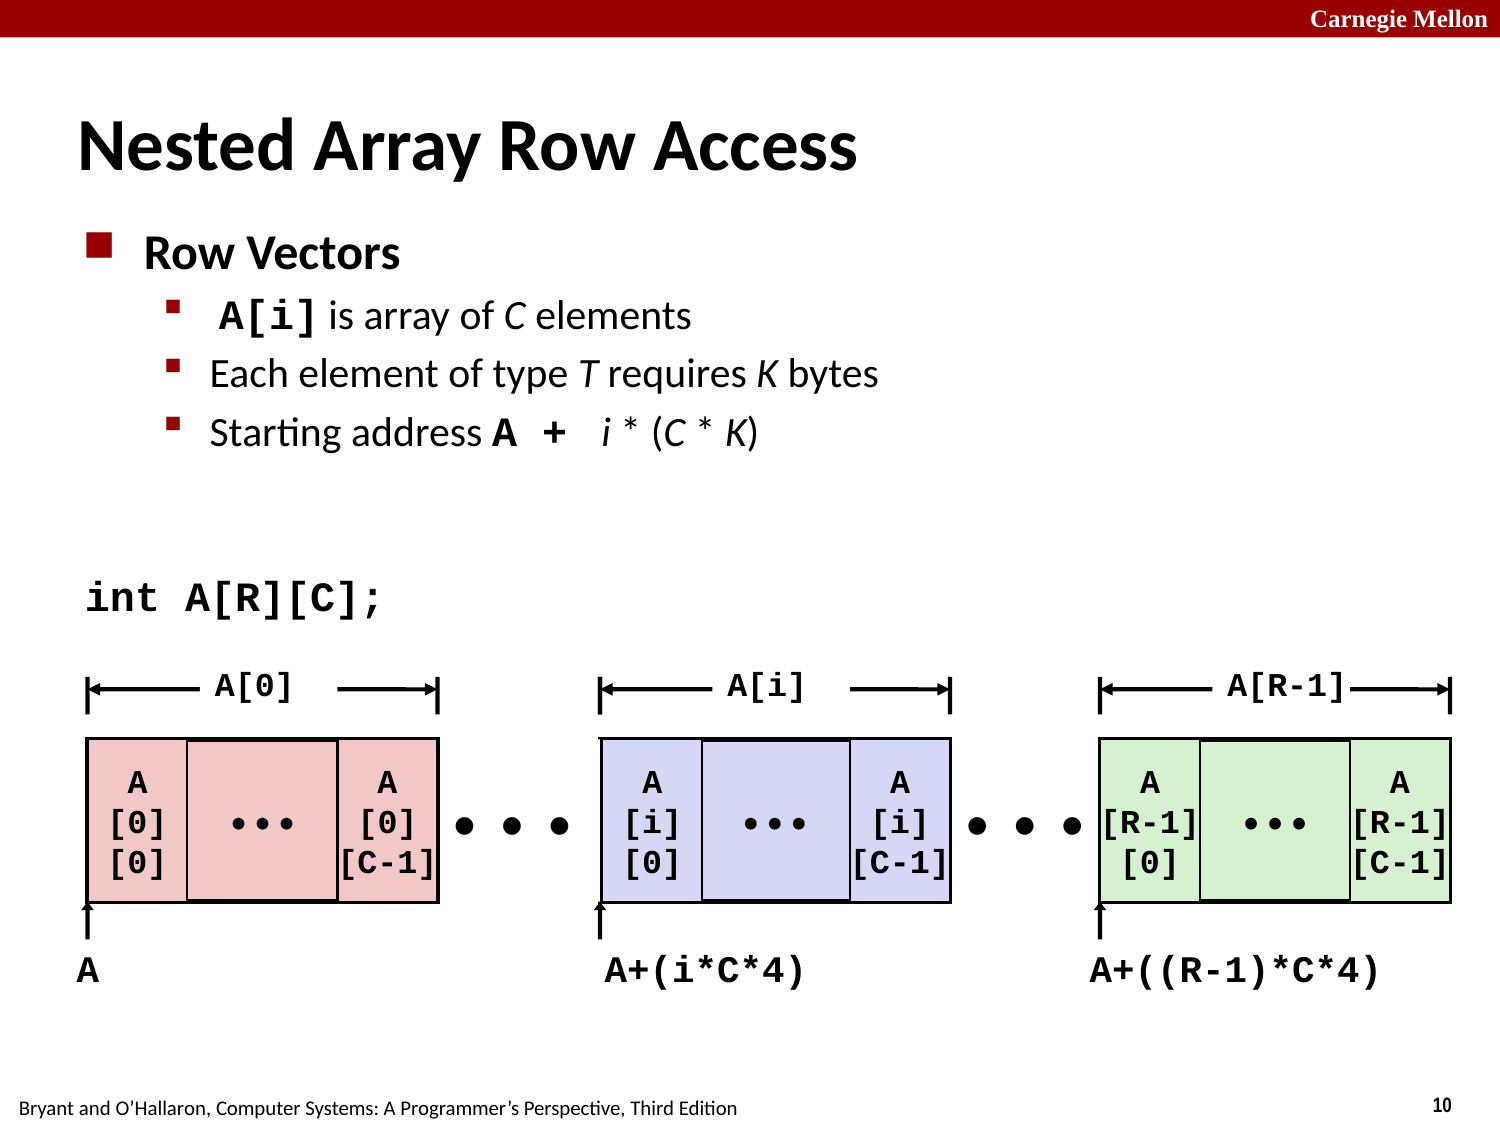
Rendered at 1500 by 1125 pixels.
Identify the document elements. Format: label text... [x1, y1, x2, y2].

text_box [599, 651, 951, 903]
text_box A [55, 937, 121, 998]
text_box • • • [954, 739, 1094, 902]
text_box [1099, 651, 1451, 903]
text_box [81, 906, 94, 940]
text_box A+(i*C*4) [589, 937, 888, 998]
title Nested Array Row Access [62, 93, 1201, 188]
text_box [593, 907, 607, 937]
list Row Vectors A[i] is array of C elements Each element of type T requires K bytes Starting address A + i * (C * K) [72, 211, 1051, 451]
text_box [87, 651, 438, 903]
text_box [1093, 907, 1107, 940]
text_box A+((R-1)*C*4) [1074, 937, 1450, 998]
text_box • • • [441, 739, 594, 902]
text_box int A[R][C]; [69, 562, 400, 628]
